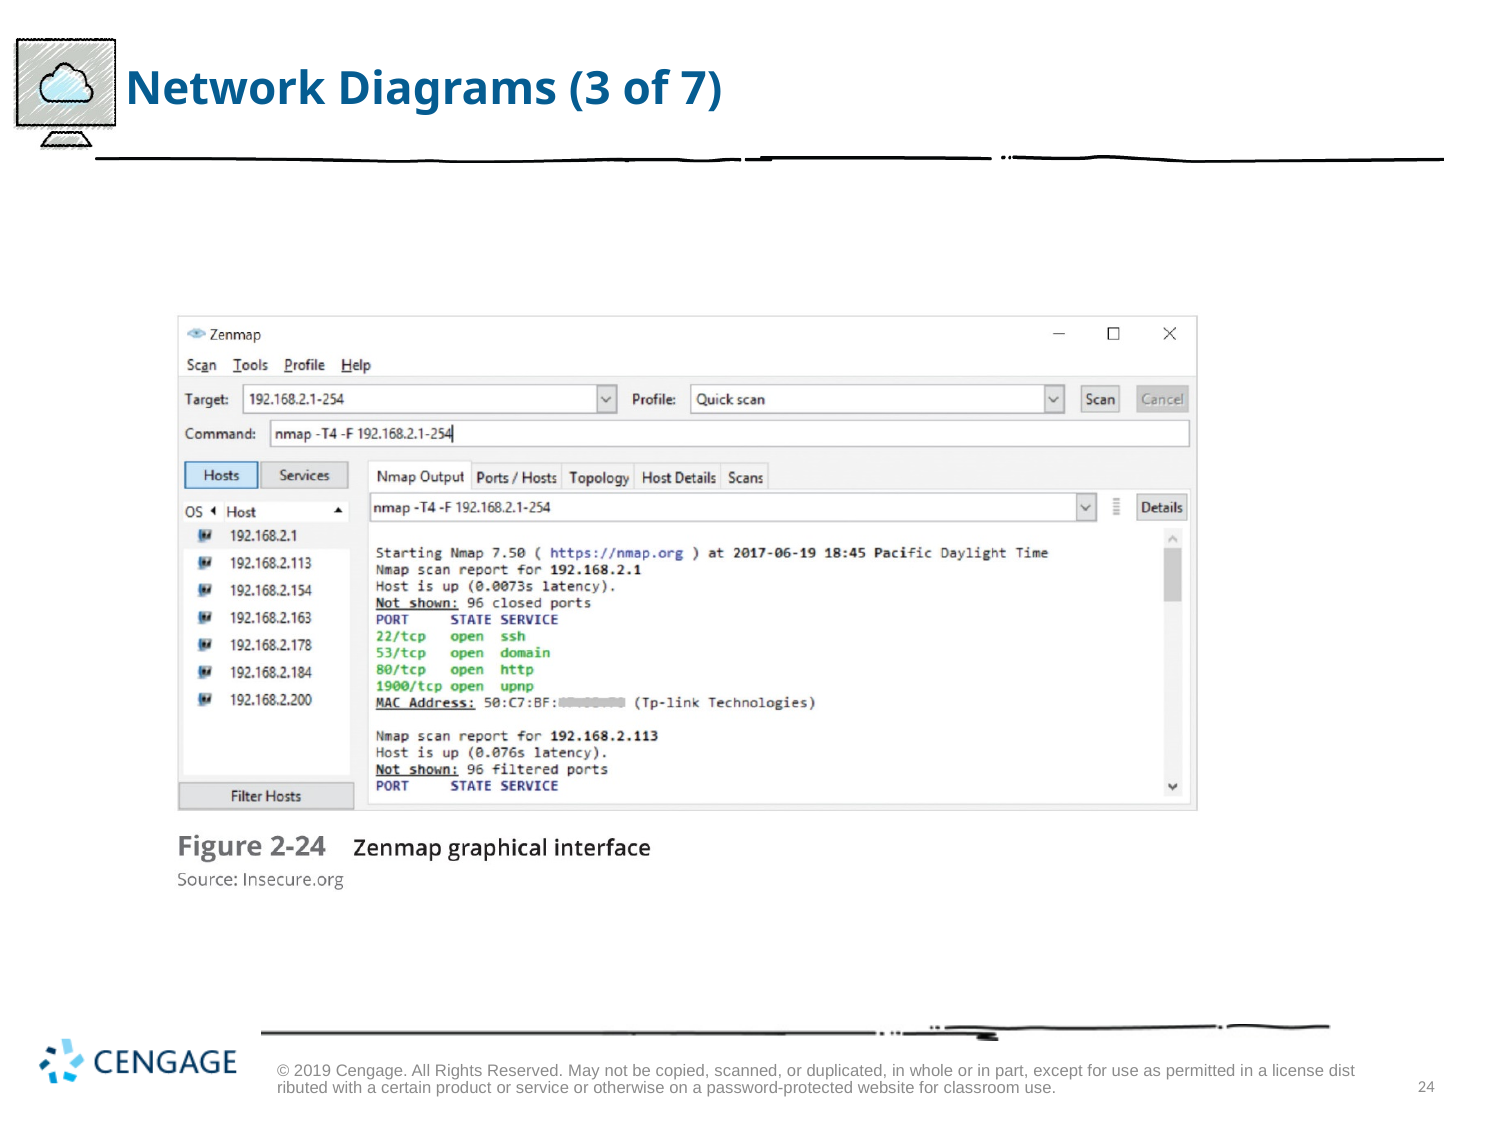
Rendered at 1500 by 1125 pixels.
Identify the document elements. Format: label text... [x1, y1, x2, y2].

picture [261, 1024, 1331, 1041]
footer © 2019 Cengage. All Rights Reserved. May not be copied, scanned, or duplicated, in whole or in part, except for use as permitted in a license distributed with a certain product or service or otherwise on a password-protected website for classroom use. [262, 1050, 1375, 1091]
picture [19, 1025, 249, 1096]
picture [95, 155, 1444, 163]
picture [174, 312, 1200, 892]
picture [13, 36, 117, 151]
title Network Diagrams (3 of 7) [125, 66, 1442, 116]
